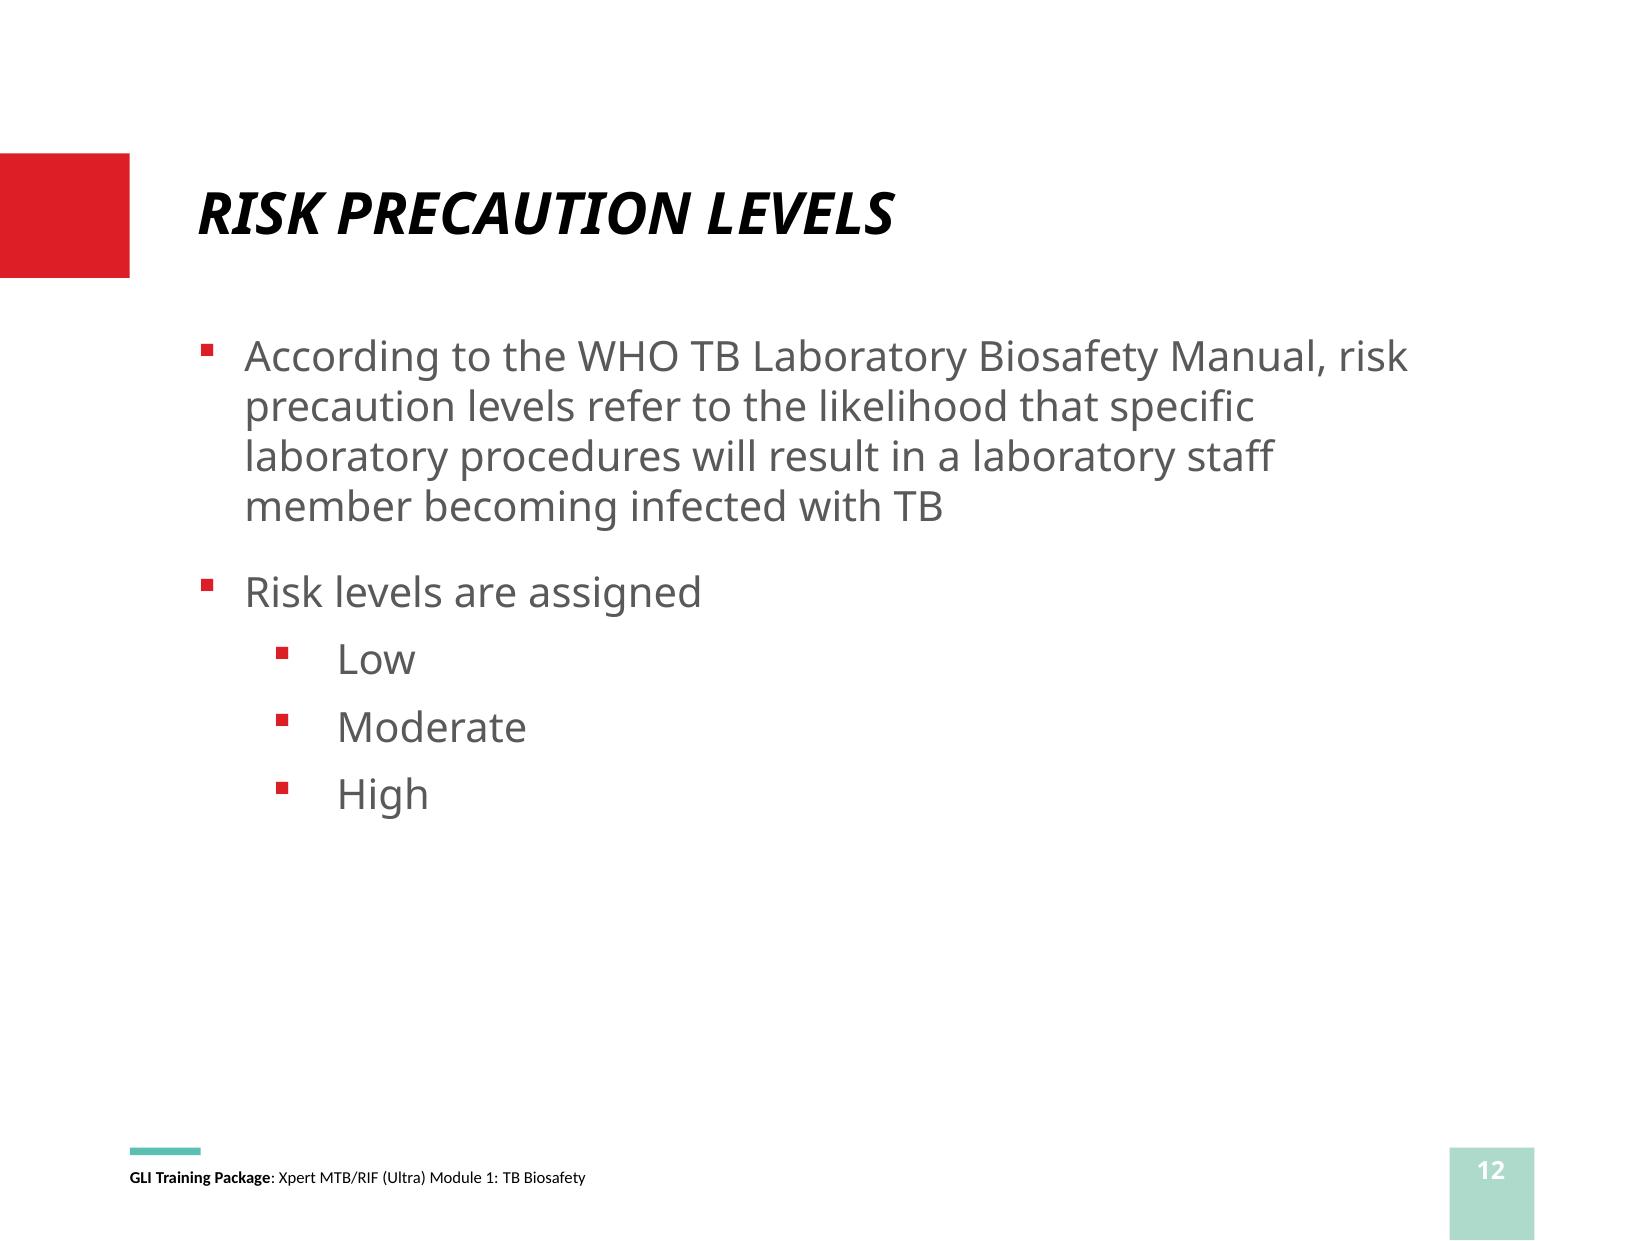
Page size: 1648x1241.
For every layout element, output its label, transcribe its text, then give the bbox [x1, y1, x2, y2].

list According to the WHO TB Laboratory Biosafety Manual, risk precaution levels refer to the likelihood that specific laboratory procedures will result in a laboratory staff member becoming infected with TB Risk levels are assigned Low Moderate High [197, 330, 1450, 1087]
title RISK PRECAUTION LEVELS [197, 153, 1450, 278]
